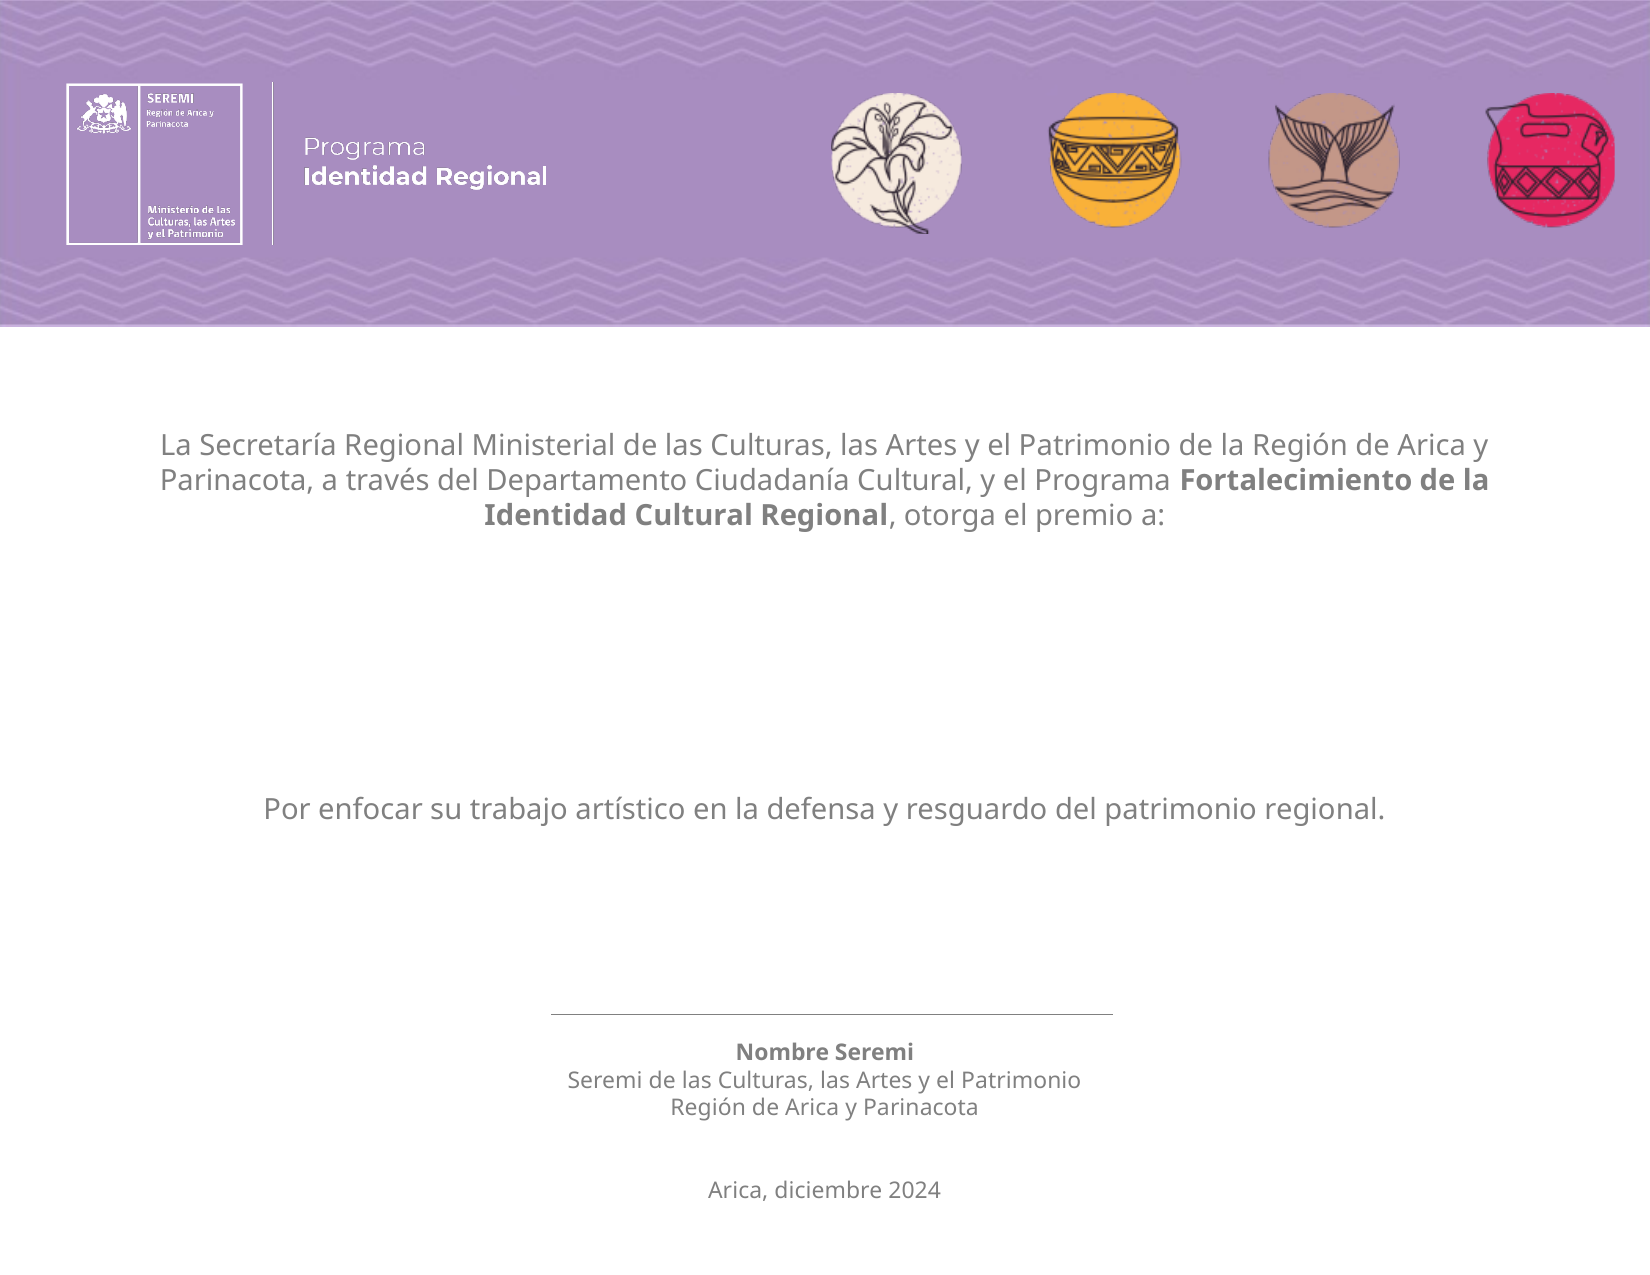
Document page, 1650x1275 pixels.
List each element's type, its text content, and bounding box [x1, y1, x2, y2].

text_box Nombre Seremi Seremi de las Culturas, las Artes y el Patrimonio Región de Arica y Parinacota Arica, diciembre 2024 [0, 1030, 1650, 1210]
text_box La Secretaría Regional Ministerial de las Culturas, las Artes y el Patrimonio de la Región de Arica y Parinacota, a través del Departamento Ciudadanía Cultural, y el Programa Fortalecimiento de la Identidad Cultural Regional, otorga el premio a: [120, 418, 1530, 539]
picture [0, 0, 1650, 327]
text_box Por enfocar su trabajo artístico en la defensa y resguardo del patrimonio regional. [120, 783, 1530, 833]
